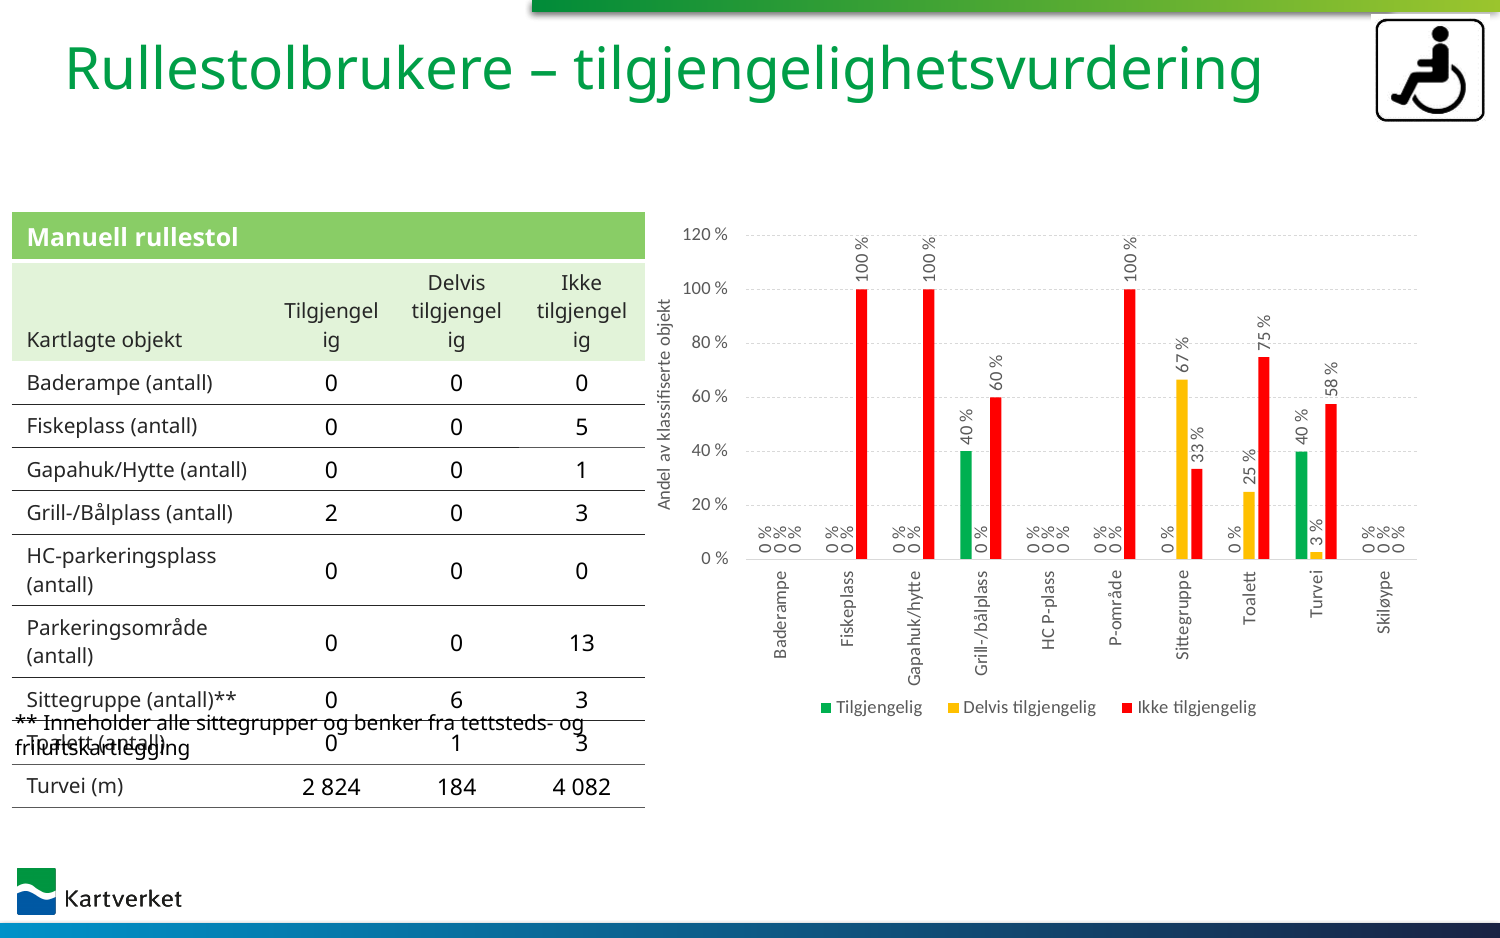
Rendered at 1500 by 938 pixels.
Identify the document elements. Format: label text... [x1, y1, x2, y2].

table_cell 0 [394, 491, 519, 534]
table_cell Turvei (m) [12, 768, 269, 807]
table_cell HC-parkeringsplass (antall) [12, 535, 269, 605]
table_cell 4 082 [519, 768, 645, 807]
table_cell 0 [269, 405, 394, 447]
table_cell 2 824 [269, 768, 394, 807]
table_cell Tilgjengelig [269, 263, 394, 361]
table_cell 0 [394, 606, 519, 677]
table_cell Sittegruppe (antall)** [12, 678, 269, 702]
picture [643, 218, 1427, 728]
text_box ** Inneholder alle sittegrupper og benker fra tettsteds- og friluftskartlegging [0, 702, 745, 768]
table_cell Kartlagte objekt [12, 263, 269, 361]
text_box Rullestolbrukere – tilgjengelighetsvurdering [49, 12, 1372, 109]
table_cell 0 [269, 448, 394, 490]
table_cell 0 [519, 535, 638, 605]
table_cell Grill-/Bålplass (antall) [12, 491, 269, 534]
table_cell 3 [519, 678, 638, 702]
table_cell 0 [269, 678, 394, 702]
table_cell Ikke tilgjengelig [519, 263, 638, 361]
table_cell 0 [394, 448, 519, 490]
table_cell 0 [269, 535, 394, 605]
table_cell 0 [394, 535, 519, 605]
table_cell 0 [519, 361, 638, 404]
table_cell Baderampe (antall) [12, 361, 269, 404]
table_header Manuell rullestol [12, 212, 645, 259]
table_cell 2 [269, 491, 394, 534]
table_cell 13 [519, 606, 638, 677]
table_cell 0 [269, 606, 394, 677]
table_cell 3 [519, 491, 638, 534]
table_cell 1 [519, 448, 638, 490]
table_cell 0 [394, 405, 519, 447]
table_cell 184 [394, 768, 519, 807]
picture [1371, 13, 1491, 127]
table_cell 5 [519, 405, 638, 447]
table_cell 0 [394, 361, 519, 404]
table_cell Delvis tilgjengelig [394, 263, 519, 361]
table_cell Gapahuk/Hytte (antall) [12, 448, 269, 490]
table_cell Parkeringsområde (antall) [12, 606, 269, 677]
table_cell Fiskeplass (antall) [12, 405, 269, 447]
table_cell 0 [269, 361, 394, 404]
table_cell 6 [394, 678, 519, 702]
